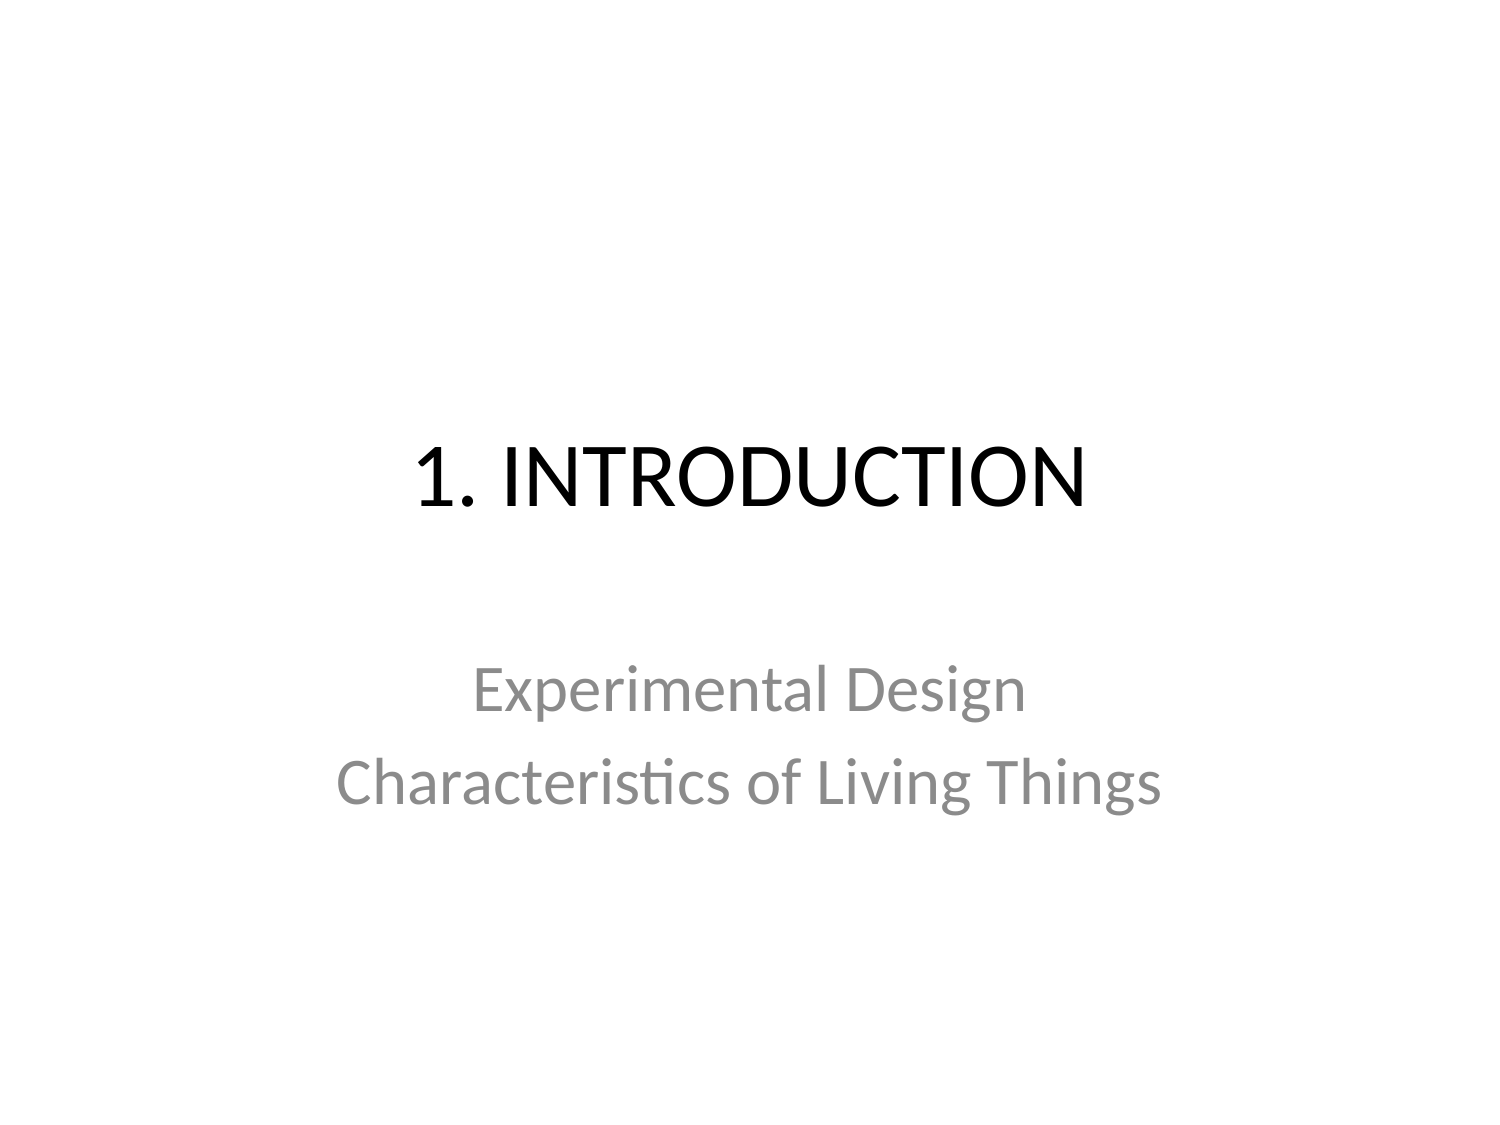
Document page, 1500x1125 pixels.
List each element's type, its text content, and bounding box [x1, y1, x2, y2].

subtitle Experimental Design Characteristics of Living Things [225, 637, 1275, 925]
title 1. INTRODUCTION [112, 349, 1388, 591]
